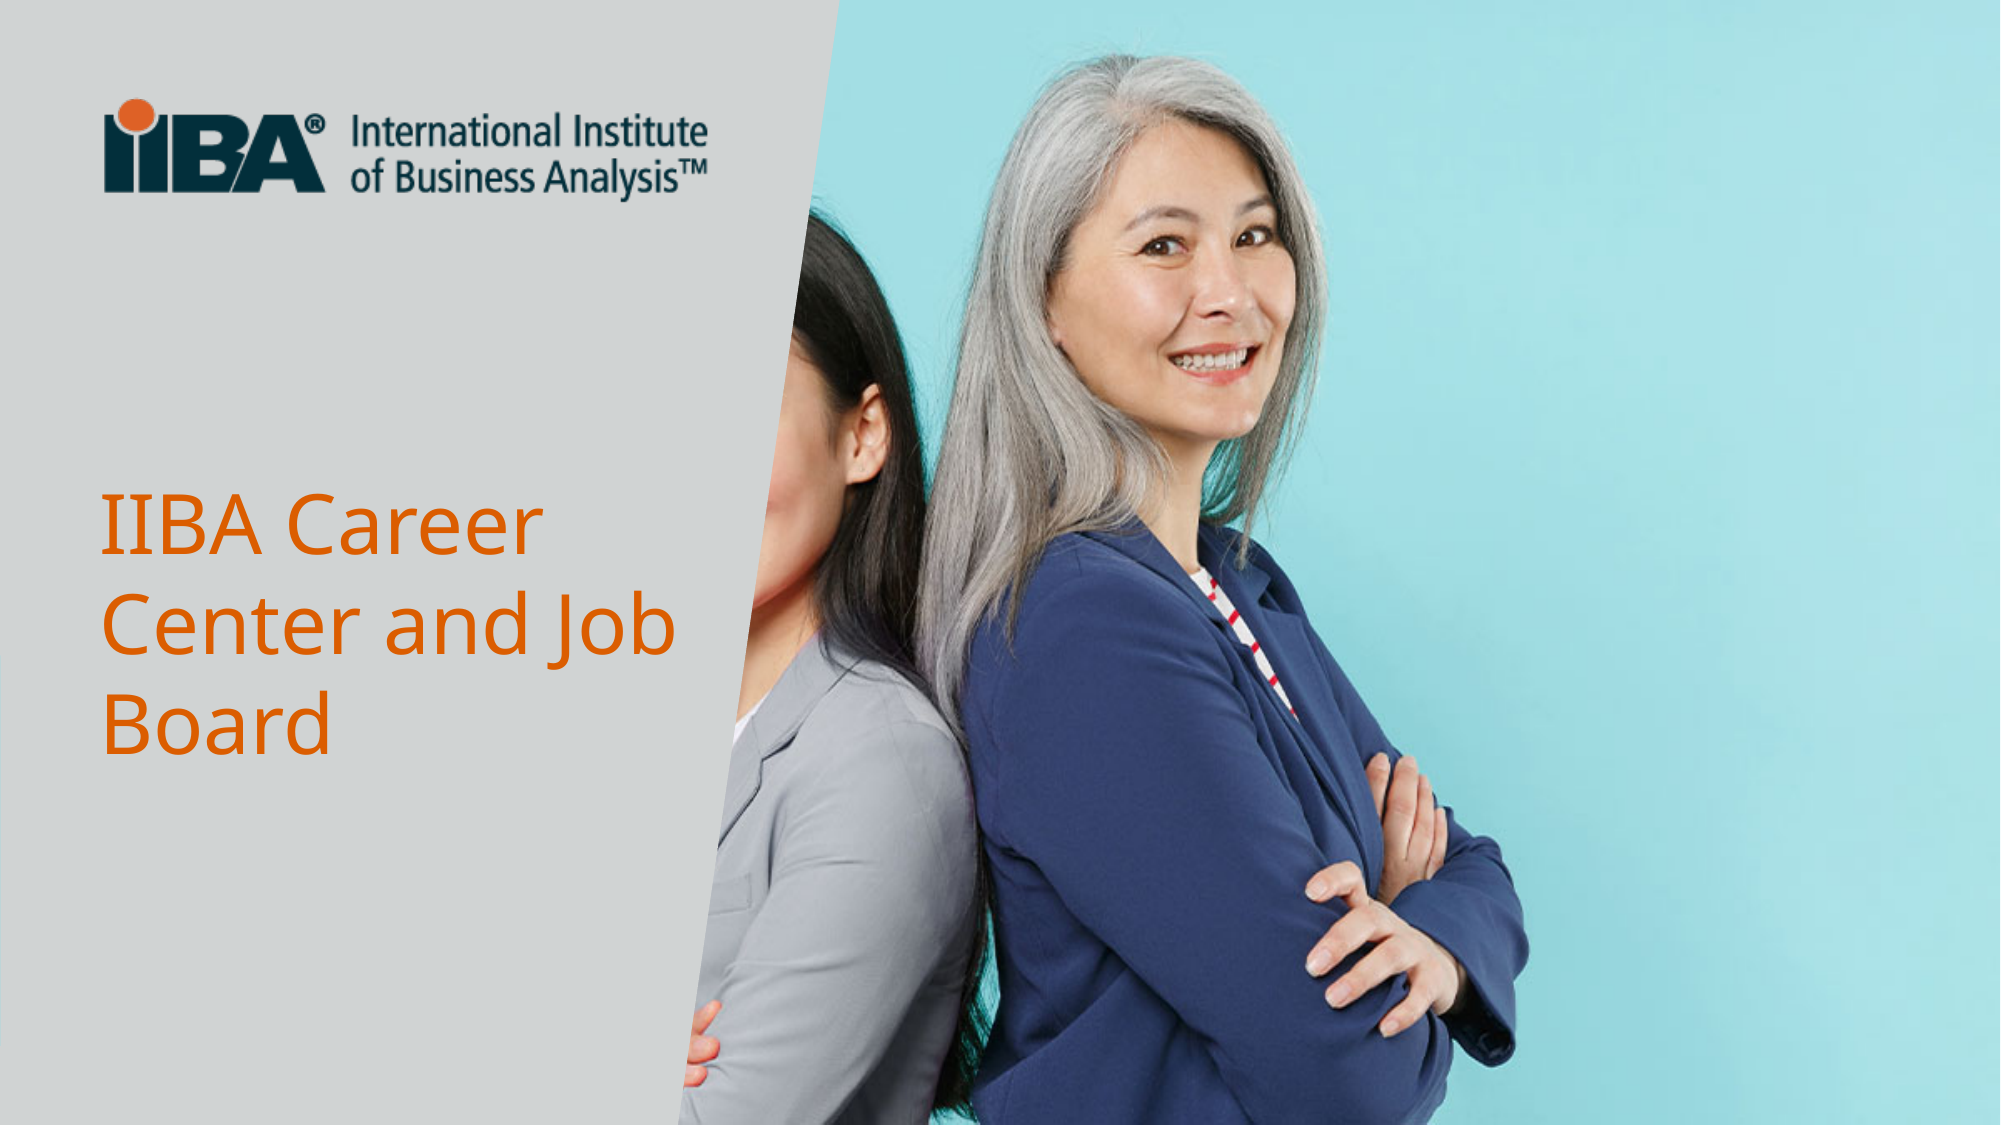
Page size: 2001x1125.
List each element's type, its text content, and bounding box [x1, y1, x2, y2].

title IIBA Career Center and Job Board [84, 456, 778, 801]
picture [83, 84, 726, 224]
picture [679, 0, 2001, 1125]
